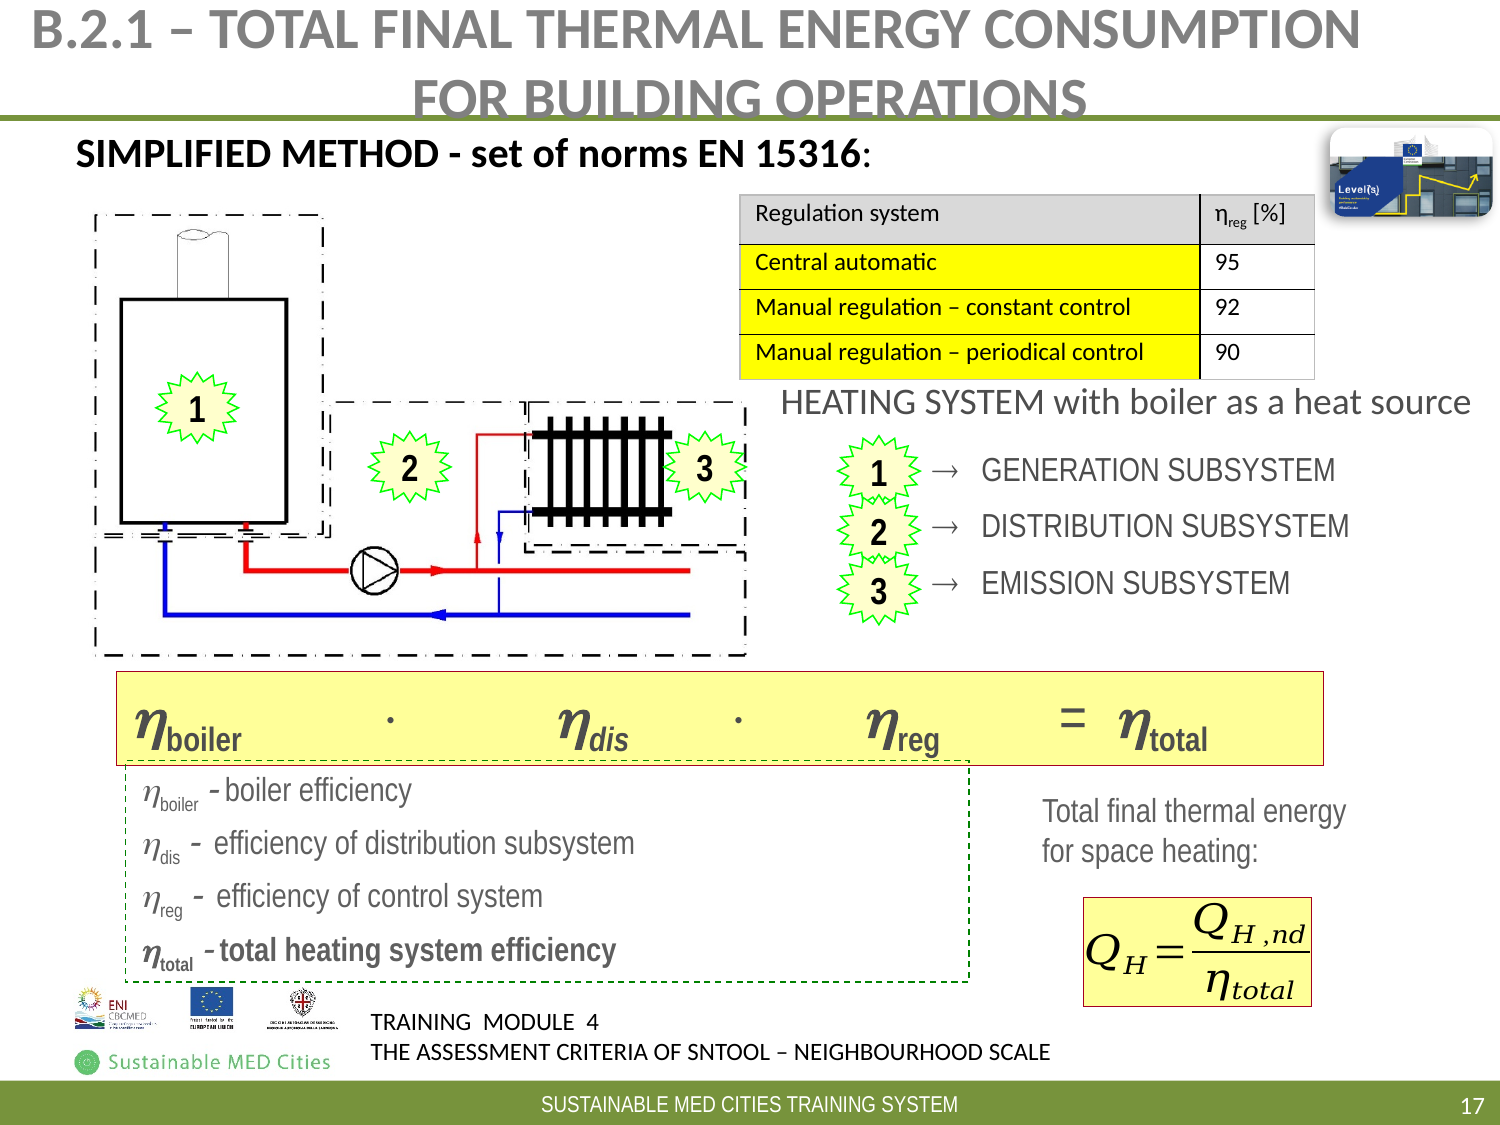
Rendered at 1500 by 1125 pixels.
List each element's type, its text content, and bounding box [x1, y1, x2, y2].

text_box boiler  boiler efficiency dis  efficiency of distribution subsystem reg  efficiency of control system total  total heating system efficiency [125, 760, 969, 983]
text_box  GENERATION SUBSYSTEM  DISTRIBUTION SUBSYSTEM  EMISSION SUBSYSTEM [896, 440, 1463, 609]
slide_number 17 [1399, 1074, 1500, 1125]
table_cell Manual regulation – periodical control [764, 335, 1199, 379]
title B.2.1 – TOTAL FINAL THERMAL ENERGY CONSUMPTION FOR BUILDING OPERATIONS [0, 0, 1500, 121]
picture [1329, 127, 1493, 217]
table_cell 92 [1201, 290, 1314, 334]
text_box boiler  dis  reg = total [116, 671, 1324, 766]
text_box 2 [837, 494, 921, 560]
text_box Total final thermal energy for space heating: [1027, 781, 1396, 877]
text_box 3 [837, 553, 921, 625]
table_cell Central automatic [764, 245, 1199, 289]
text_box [87, 206, 759, 669]
table_cell 95 [1201, 245, 1314, 289]
table_cell 90 [1201, 335, 1314, 379]
table_header ηreg [%] [1201, 196, 1314, 244]
text_box HEATING SYSTEM with boiler as a heat source [765, 324, 1500, 430]
table_header Regulation system [741, 196, 1199, 244]
text_box SIMPLIFIED METHOD - set of norms EN 15316: [61, 118, 1456, 184]
table_cell Manual regulation – constant control [764, 290, 1199, 334]
text_box 1 [837, 435, 921, 501]
picture [62, 978, 356, 1080]
